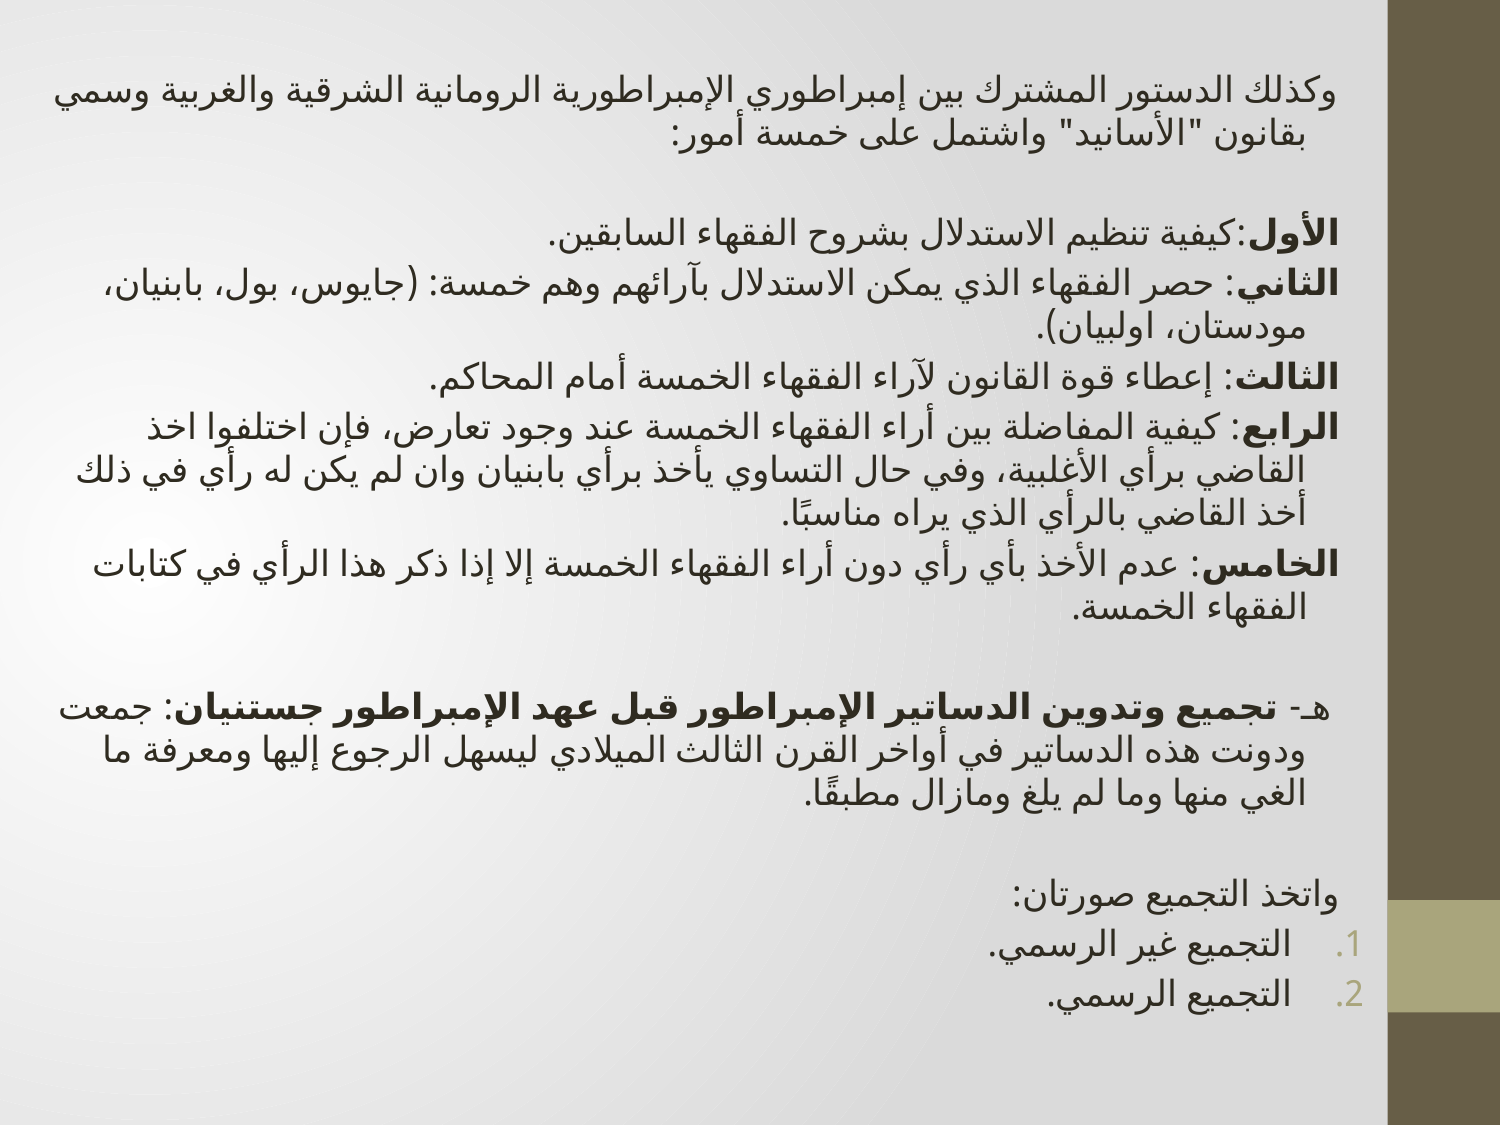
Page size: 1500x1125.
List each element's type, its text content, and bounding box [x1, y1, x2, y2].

list وكذلك الدستور المشترك بين إمبراطوري الإمبراطورية الرومانية الشرقية والغربية وسمي بقانون "الأسانيد" واشتمل على خمسة أمور: الأول:كيفية تنظيم الاستدلال بشروح الفقهاء السابقين. الثاني: حصر الفقهاء الذي يمكن الاستدلال بآرائهم وهم خمسة: (جايوس، بول، بابنيان، مودستان، اولبيان). الثالث: إعطاء قوة القانون لآراء الفقهاء الخمسة أمام المحاكم. الرابع: كيفية المفاضلة بين أراء الفقهاء الخمسة عند وجود تعارض، فإن اختلفوا اخذ القاضي برأي الأغلبية، وفي حال التساوي يأخذ برأي بابنيان وان لم يكن له رأي في ذلك أخذ القاضي بالرأي الذي يراه مناسبًا. الخامس: عدم الأخذ بأي رأي دون أراء الفقهاء الخمسة إلا إذا ذكر هذا الرأي في كتابات الفقهاء الخمسة. هـ- تجميع وتدوين الدساتير الإمبراطور قبل عهد الإمبراطور جستنيان: جمعت ودونت هذه الدساتير في أواخر القرن الثالث الميلادي ليسهل الرجوع إليها ومعرفة ما الغي منها وما لم يلغ ومازال مطبقًا. واتخذ التجميع صورتان: التجميع غير الرسمي. التجميع الرسمي. [23, 58, 1372, 1079]
